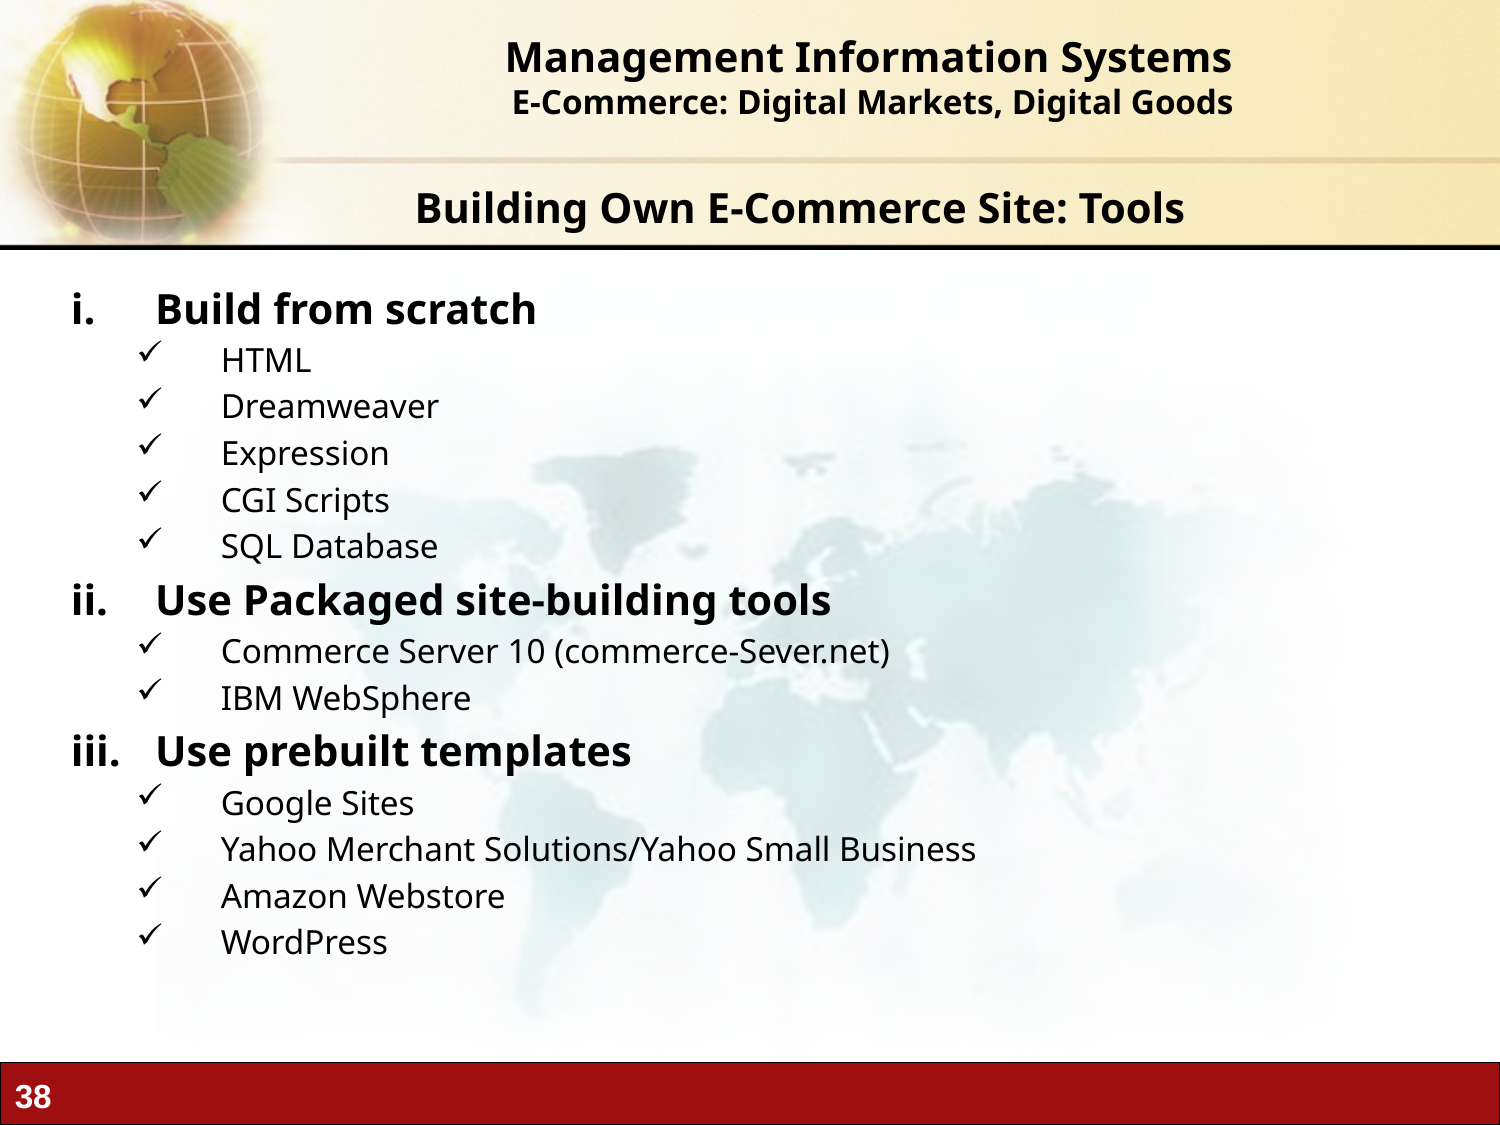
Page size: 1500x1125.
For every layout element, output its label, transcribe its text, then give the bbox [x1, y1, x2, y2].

text_box Management Information Systems E-Commerce: Digital Markets, Digital Goods [237, 32, 1500, 119]
text_box Building Own E-Commerce Site: Tools [262, 174, 1338, 240]
picture [0, 0, 1500, 1062]
list Build from scratch HTML Dreamweaver Expression CGI Scripts SQL Database Use Packaged site-building tools Commerce Server 10 (commerce-Sever.net) IBM WebSphere Use prebuilt templates Google Sites Yahoo Merchant Solutions/Yahoo Small Business Amazon Webstore WordPress [55, 275, 1463, 1038]
